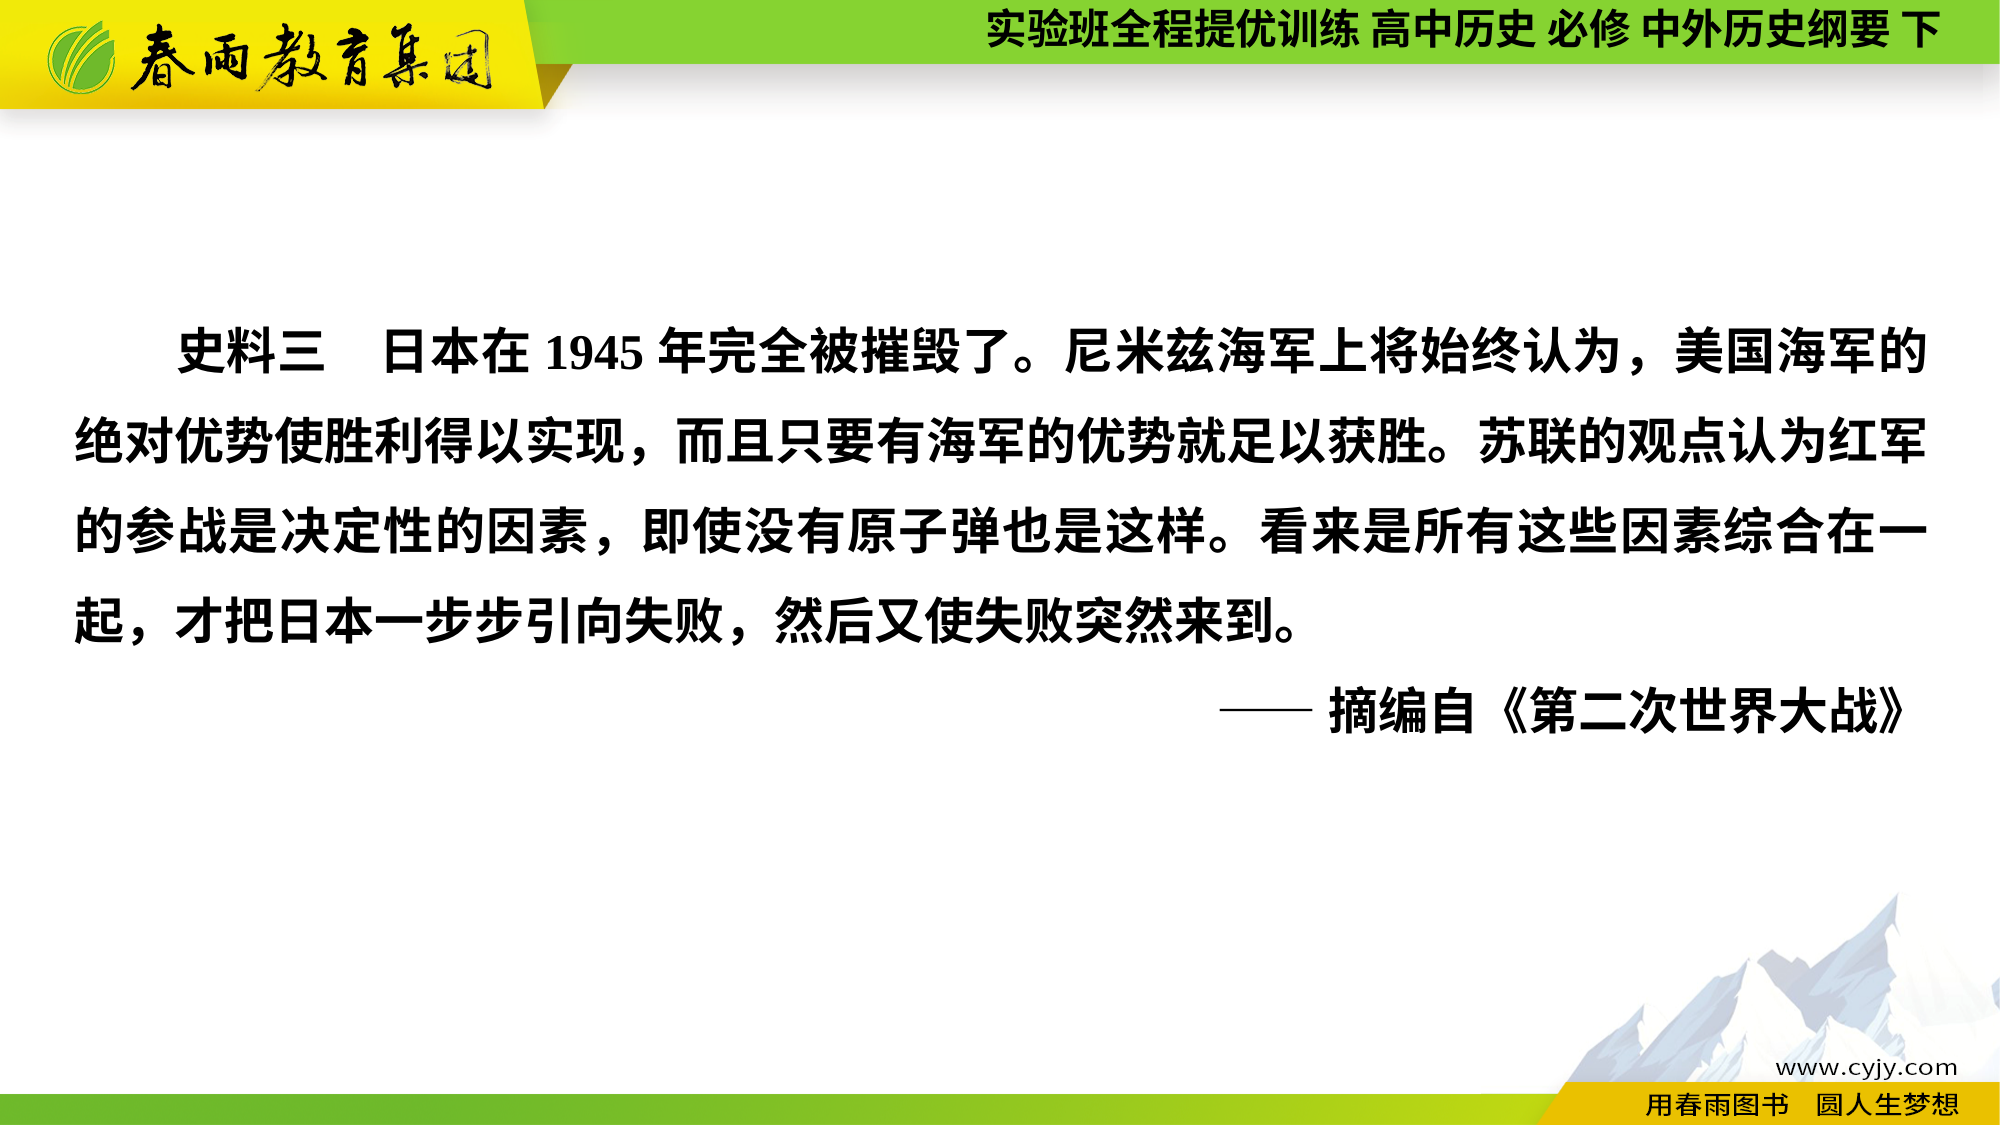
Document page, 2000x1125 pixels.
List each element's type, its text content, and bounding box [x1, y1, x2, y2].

list 史料三 日本在1945年完全被摧毁了。尼米兹海军上将始终认为，美国海军的绝对优势使胜利得以实现，而且只要有海军的优势就足以获胜。苏联的观点认为红军的参战是决定性的因素，即使没有原子弹也是这样。看来是所有这些因素综合在一起，才把日本一步步引向失败，然后又使失败突然来到。 ——摘编自《第二次世界大战》 [59, 281, 1944, 740]
picture [0, 0, 2000, 1125]
